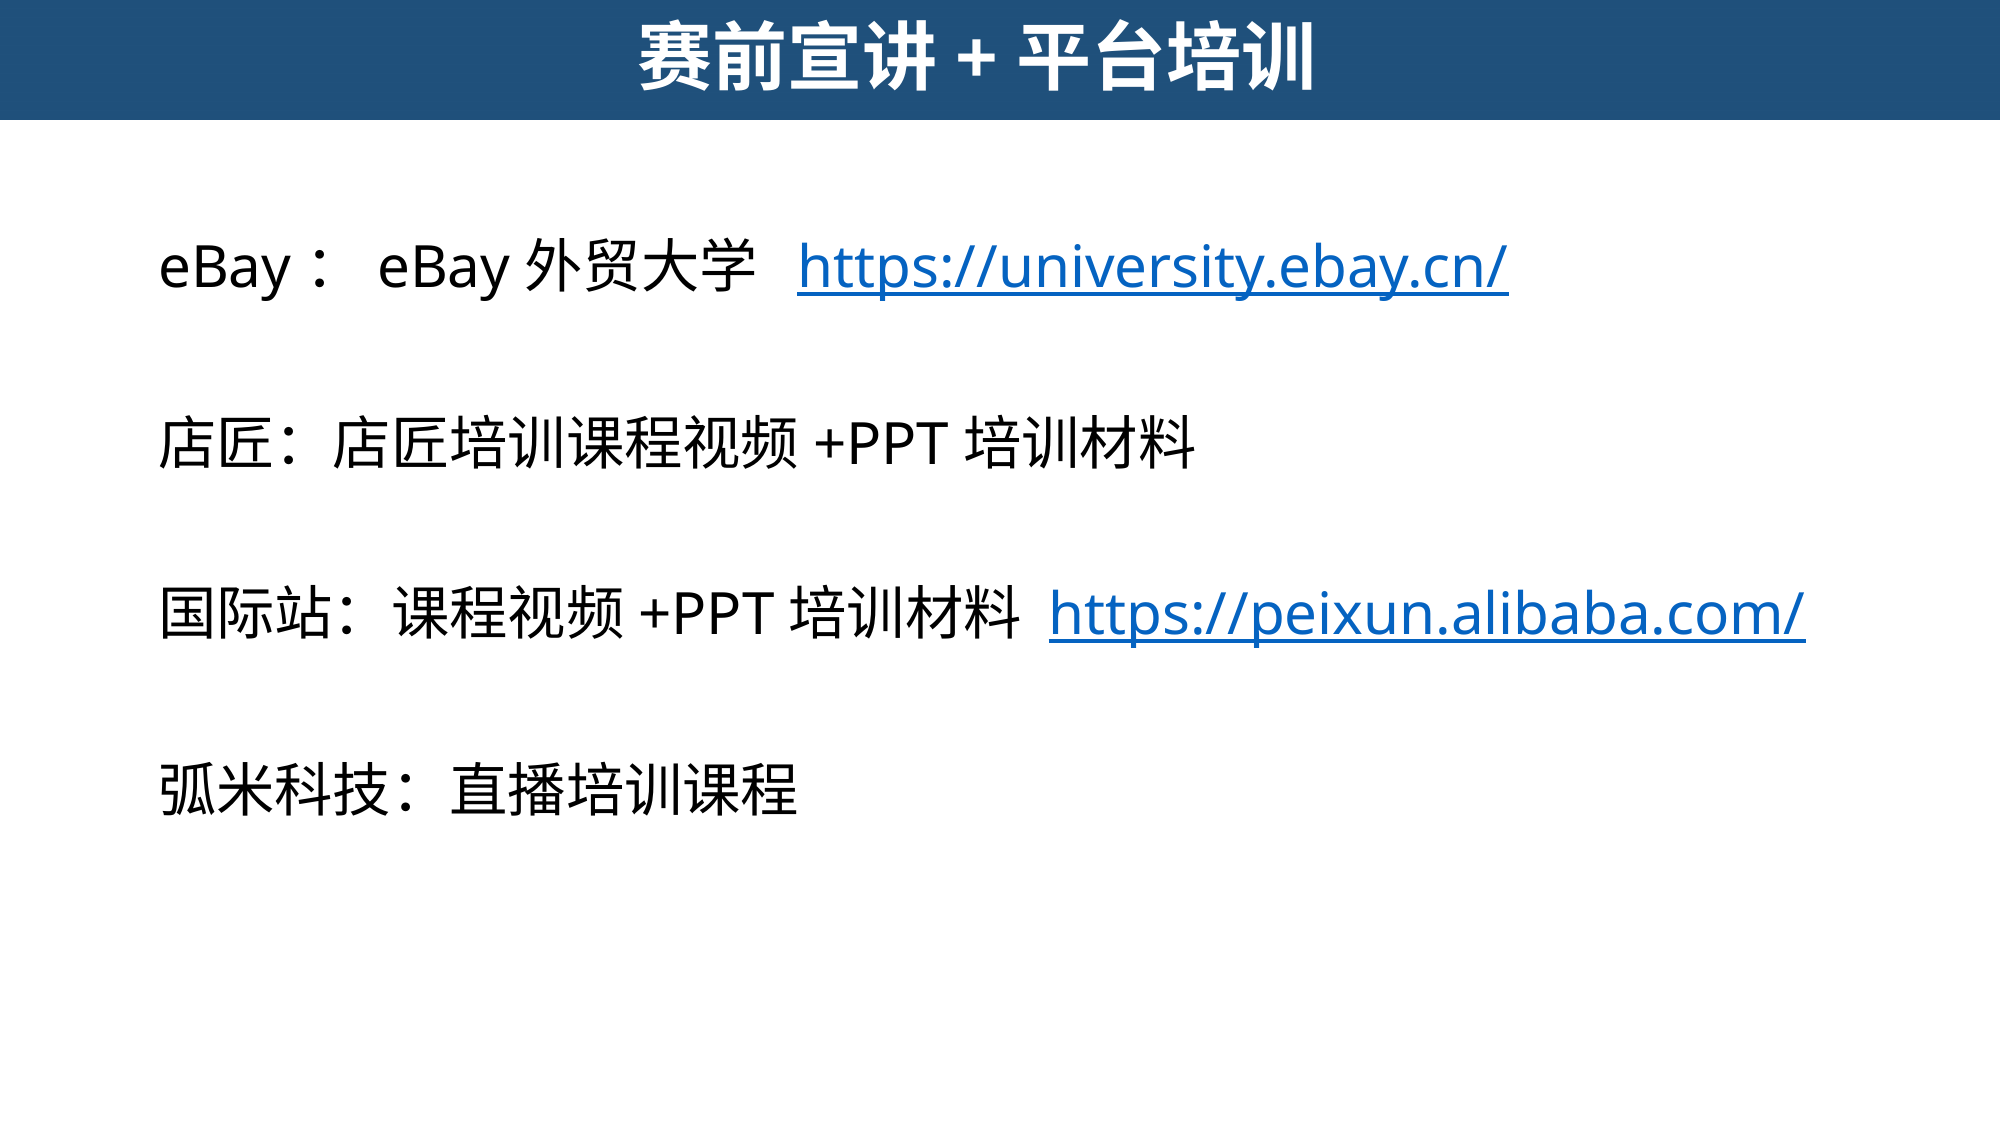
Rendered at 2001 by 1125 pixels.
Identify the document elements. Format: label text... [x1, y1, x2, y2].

picture [0, 0, 2000, 120]
list eBay：eBay外贸大学 https://university.ebay.cn/ 店匠：店匠培训课程视频+PPT培训材料 国际站：课程视频+PPT培训材料 https://peixun.alibaba.com/ 弧米科技：直播培训课程 [137, 205, 1953, 920]
